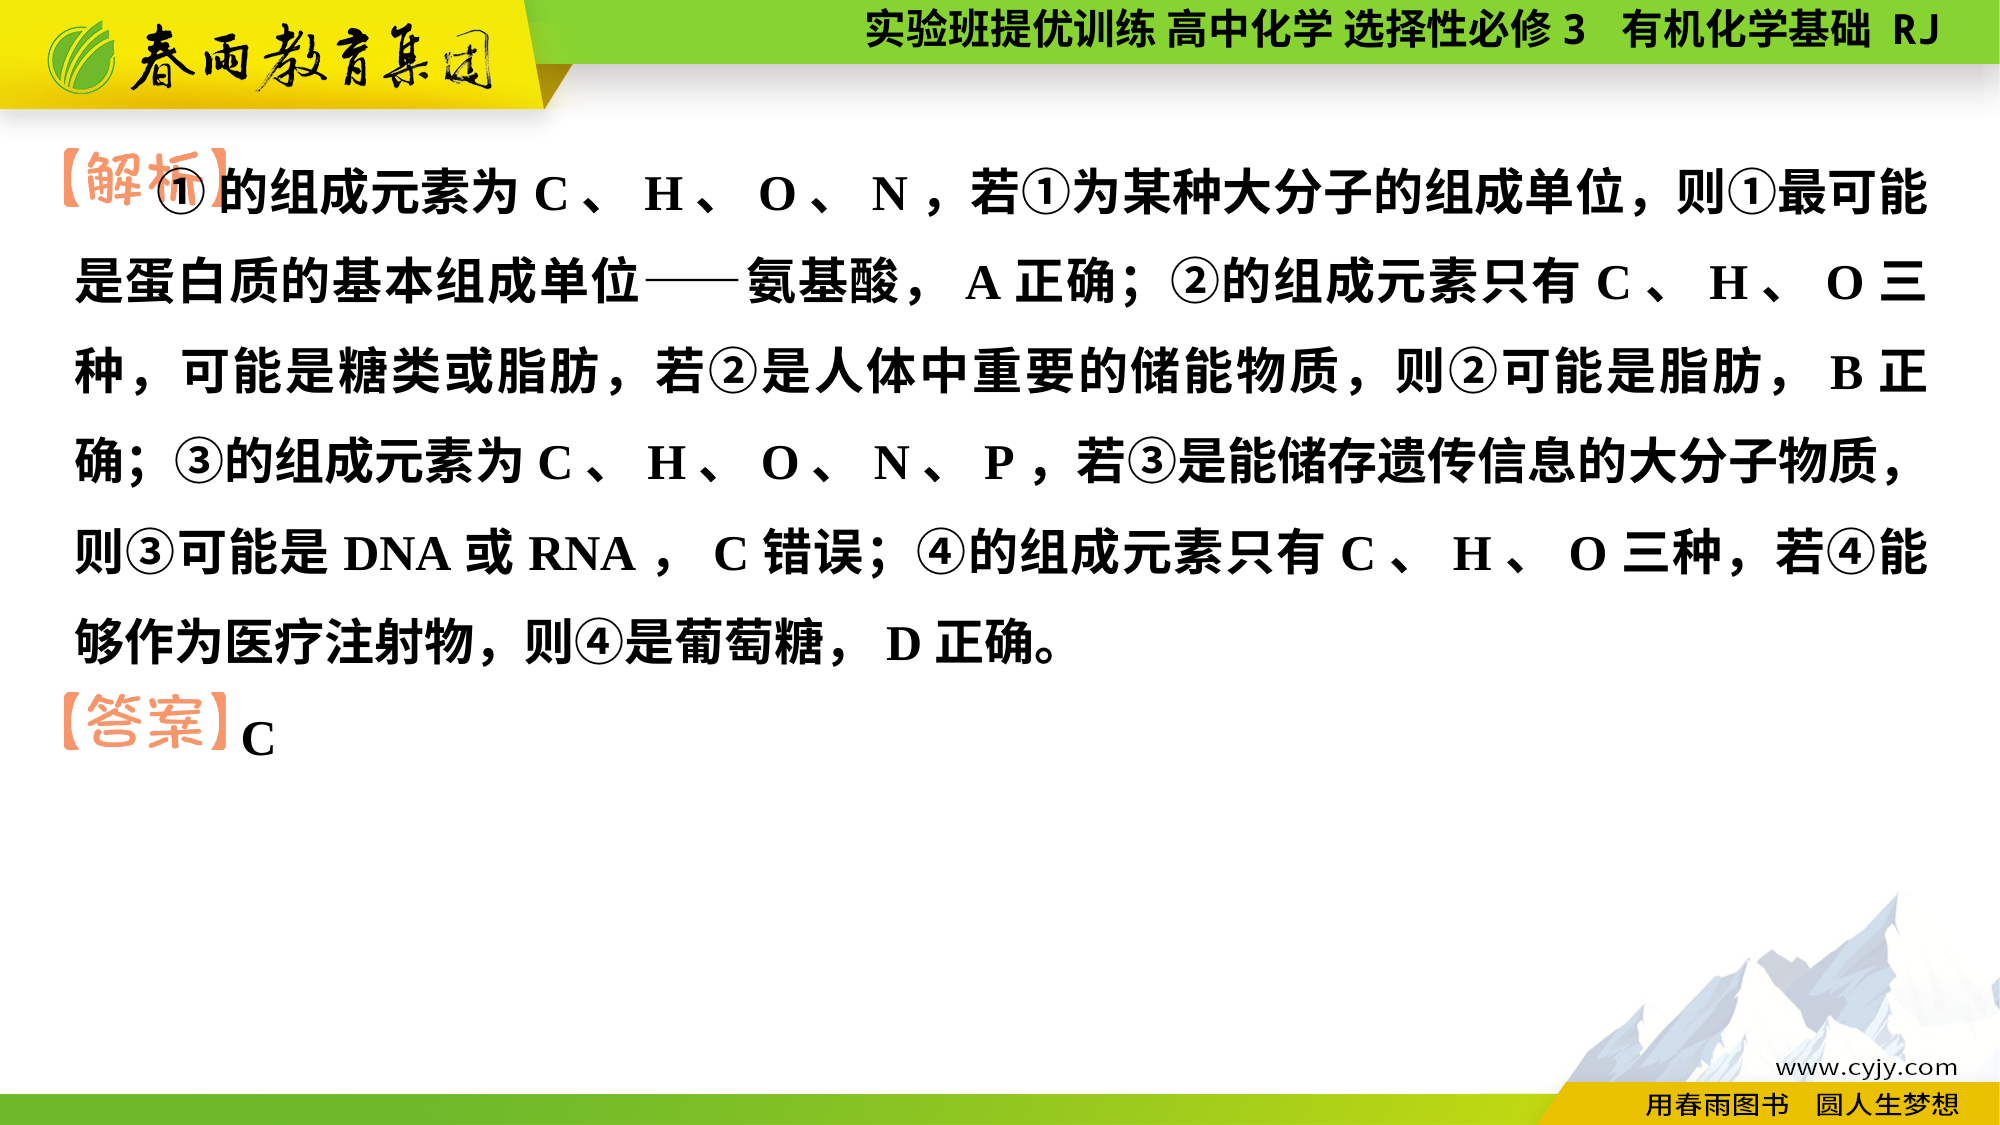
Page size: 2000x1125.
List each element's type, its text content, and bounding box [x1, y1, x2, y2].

picture [0, 0, 2000, 1125]
list ①的组成元素为C、H、O、N，若①为某种大分子的组成单位，则①最可能是蛋白质的基本组成单位——氨基酸，A正确；②的组成元素只有C、H、O三种，可能是糖类或脂肪，若②是人体中重要的储能物质，则②可能是脂肪，B正确；③的组成元素为C、H、O、N、P，若③是能储存遗传信息的大分子物质，则③可能是DNA或RNA，C错误；④的组成元素只有C、H、O三种，若④能够作为医疗注射物，则④是葡萄糖，D正确。 [59, 122, 1944, 683]
text_box C [225, 668, 292, 773]
